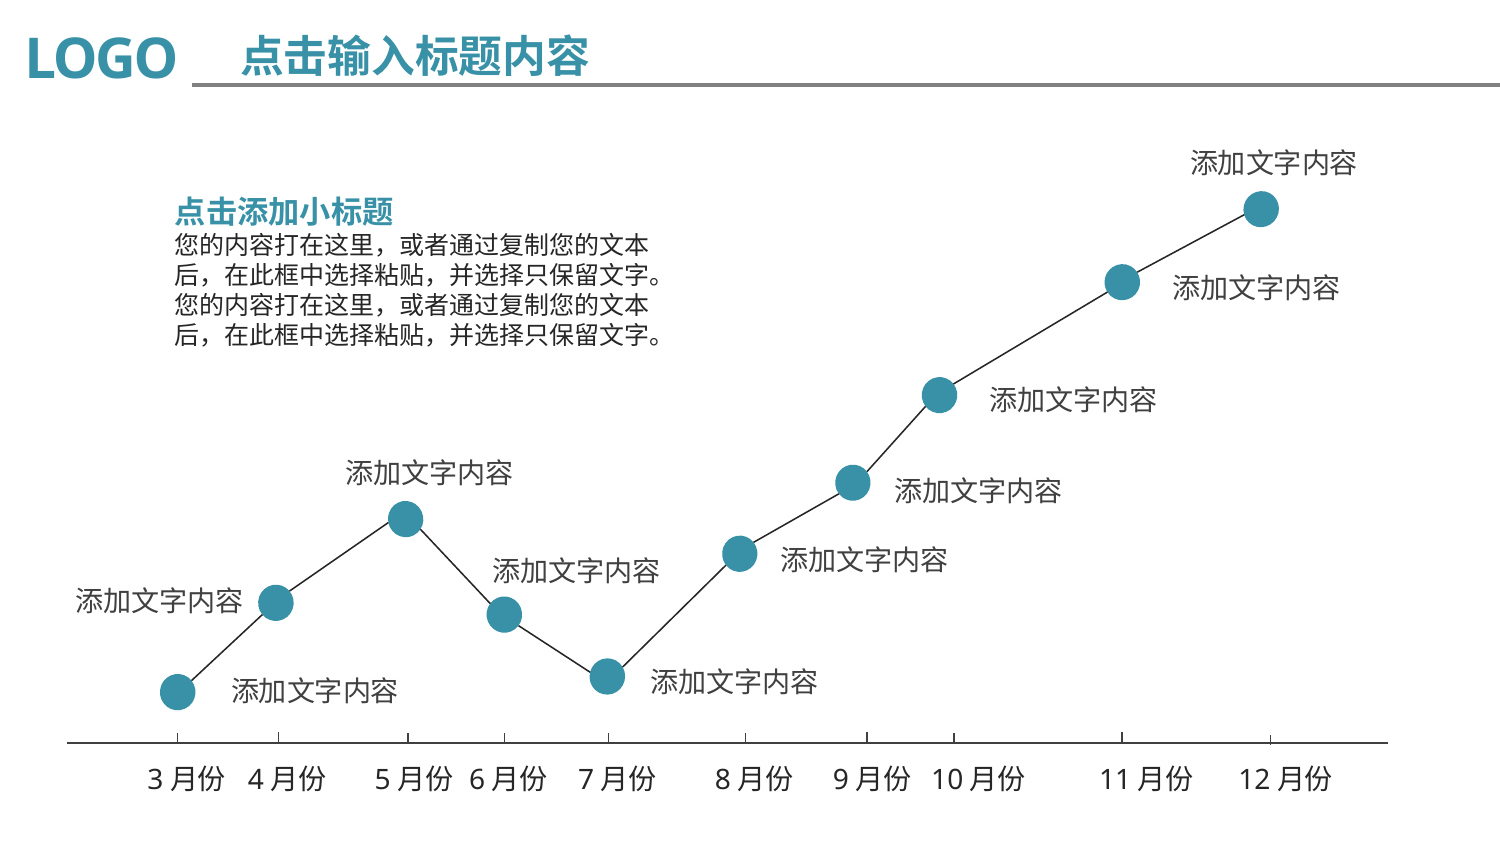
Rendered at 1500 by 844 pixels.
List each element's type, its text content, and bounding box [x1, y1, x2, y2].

text_box 添加文字内容 [495, 545, 676, 595]
text_box 6月份 [454, 754, 563, 803]
text_box [484, 595, 525, 635]
text_box 5月份 [359, 754, 454, 803]
text_box 3月份 [132, 754, 233, 803]
text_box 4月份 [233, 754, 342, 803]
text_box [66, 731, 1389, 745]
text_box 8月份 [700, 754, 809, 803]
text_box 添加文字内容 [974, 374, 1173, 424]
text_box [1136, 214, 1245, 273]
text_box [289, 522, 389, 592]
text_box [1241, 189, 1282, 230]
text_box 12月份 [1223, 754, 1348, 803]
text_box [587, 656, 628, 697]
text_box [420, 528, 491, 604]
text_box 添加文字内容 [216, 665, 415, 715]
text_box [622, 564, 727, 668]
text_box 11月份 [1084, 754, 1209, 803]
text_box 10月份 [916, 754, 1041, 803]
text_box 添加文字内容 [1157, 262, 1356, 312]
text_box [157, 671, 198, 713]
text_box 添加文字内容 [765, 535, 964, 584]
text_box 添加文字内容 [331, 448, 529, 497]
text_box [753, 493, 840, 543]
text_box 点击输入标题内容 [212, 21, 618, 89]
text_box 添加文字内容 [635, 656, 834, 706]
text_box [259, 582, 296, 624]
text_box 添加文字内容 [879, 466, 1078, 515]
text_box [385, 498, 426, 540]
text_box [919, 375, 960, 416]
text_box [191, 614, 263, 681]
text_box [833, 462, 873, 503]
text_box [518, 625, 591, 673]
text_box 添加文字内容 [1175, 138, 1373, 187]
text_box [953, 291, 1108, 385]
text_box 9月份 [818, 754, 916, 803]
text_box [720, 533, 760, 574]
text_box 点击添加小标题 您的内容打在这里，或者通过复制您的文本后，在此框中选择粘贴，并选择只保留文字。 您的内容打在这里，或者通过复制您的文本后，在此框中选择粘贴，并选择只保留文字。 [160, 147, 680, 357]
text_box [866, 405, 926, 472]
text_box 添加文字内容 [60, 575, 259, 625]
text_box 7月份 [563, 754, 672, 803]
text_box [1102, 262, 1143, 303]
